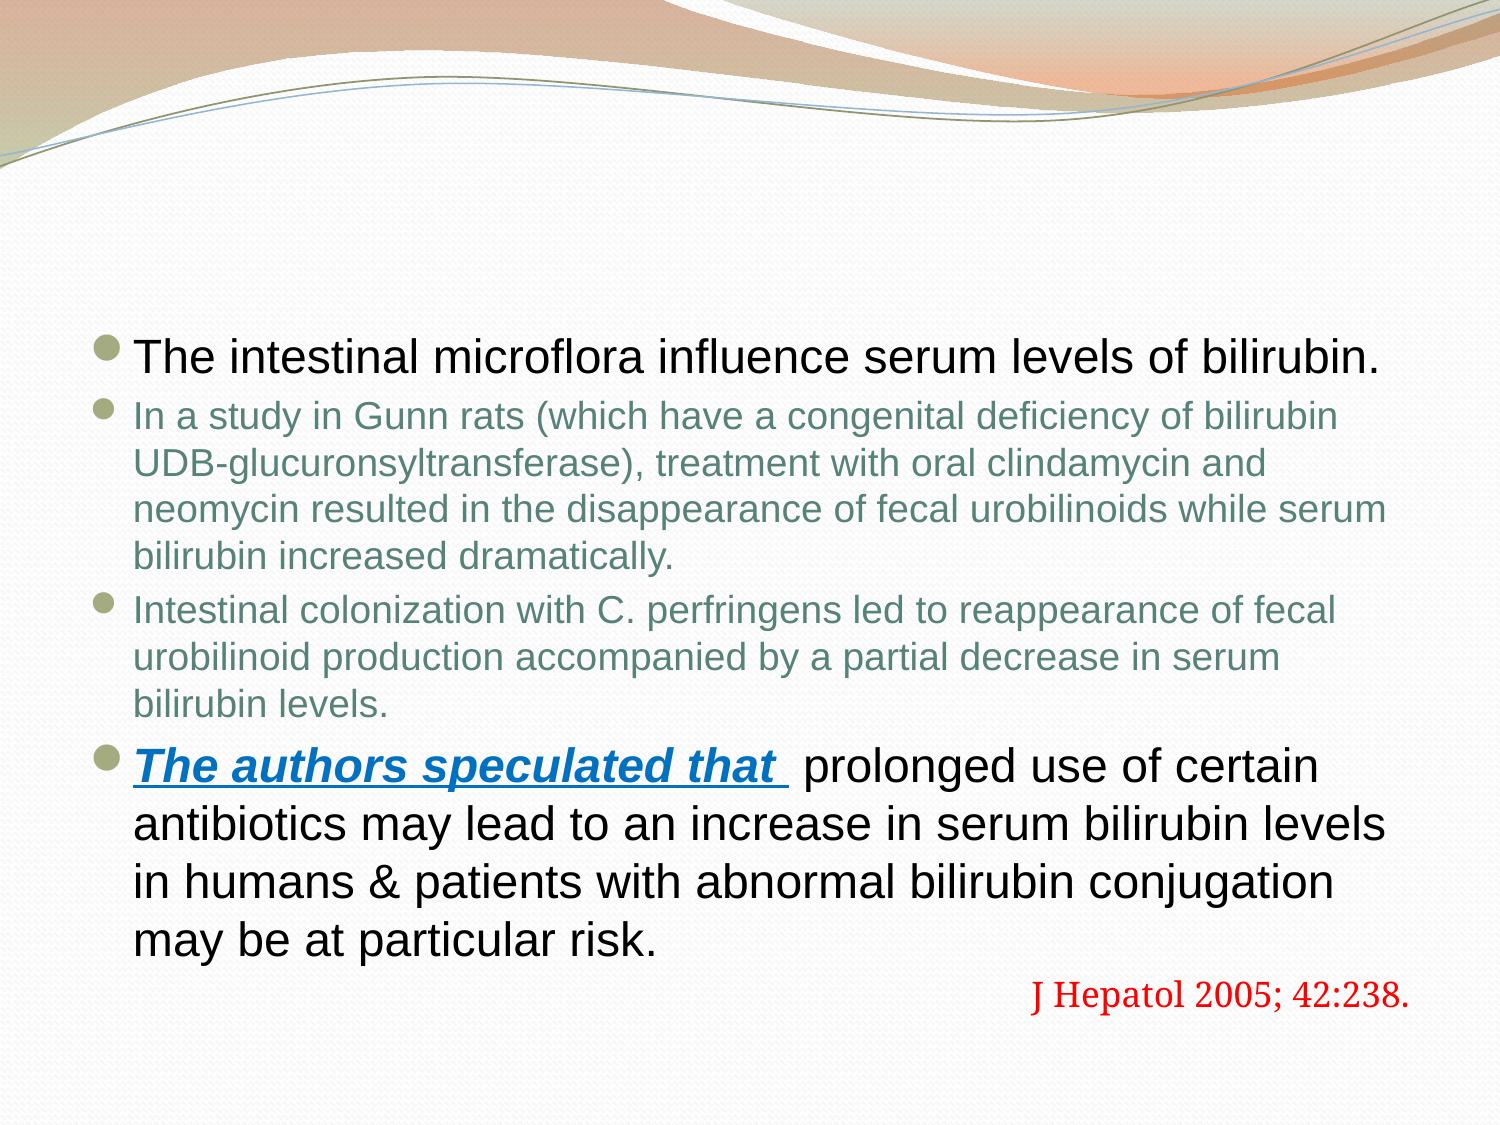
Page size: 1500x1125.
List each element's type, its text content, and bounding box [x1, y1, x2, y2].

list The intestinal microflora influence serum levels of bilirubin. In a study in Gunn rats (which have a congenital deficiency of bilirubin UDB-glucuronsyltransferase), treatment with oral clindamycin and neomycin resulted in the disappearance of fecal urobilinoids while serum bilirubin increased dramatically. Intestinal colonization with C. perfringens led to reappearance of fecal urobilinoid production accompanied by a partial decrease in serum bilirubin levels. The authors speculated that prolonged use of certain antibiotics may lead to an increase in serum bilirubin levels in humans & patients with abnormal bilirubin conjugation may be at particular risk. J Hepatol 2005; 42:238. [75, 317, 1425, 1038]
